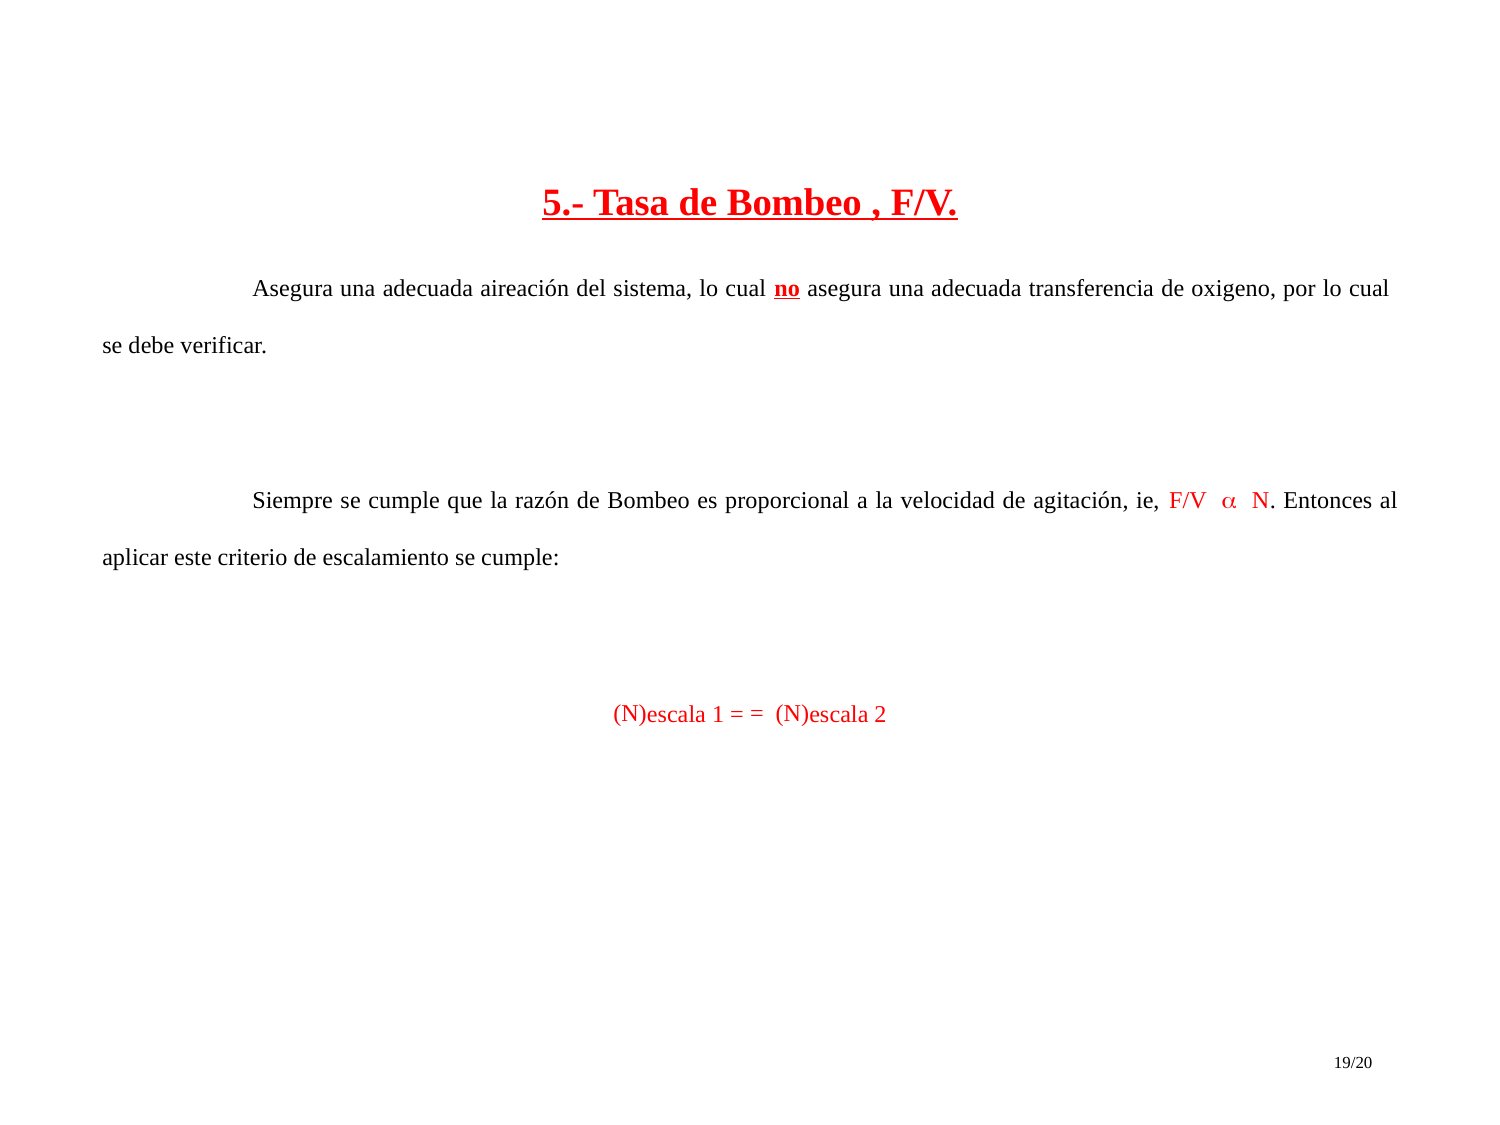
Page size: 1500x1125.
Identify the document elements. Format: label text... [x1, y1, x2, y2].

text_box 5.- Tasa de Bombeo , F/V. Asegura una adecuada aireación del sistema, lo cual no asegura una adecuada transferencia de oxigeno, por lo cual se debe verificar. Siempre se cumple que la razón de Bombeo es proporcional a la velocidad de agitación, ie, F/V  N. Entonces al aplicar este criterio de escalamiento se cumple: (N)escala 1 = = (N)escala 2 [87, 124, 1413, 813]
slide_number 19/20 [1074, 1024, 1388, 1101]
